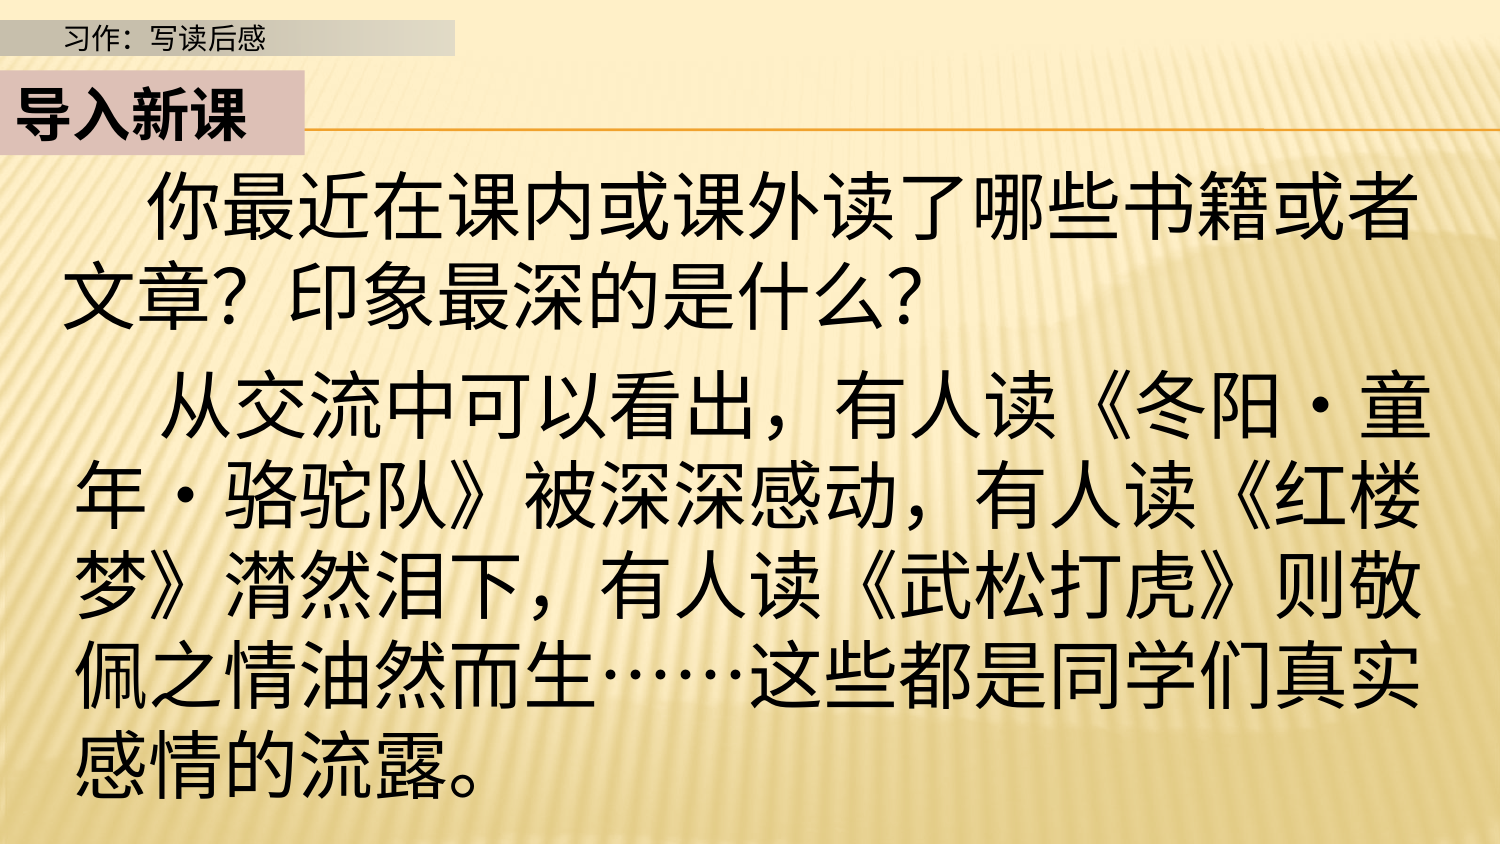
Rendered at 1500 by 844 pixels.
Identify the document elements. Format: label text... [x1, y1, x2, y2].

text_box 从交流中可以看出，有人读《冬阳•童年•骆驼队》被深深感动，有人读《红楼梦》潸然泪下，有人读《武松打虎》则敬佩之情油然而生……这些都是同学们真实感情的流露。 [58, 351, 1453, 817]
text_box 你最近在课内或课外读了哪些书籍或者文章？印象最深的是什么？ [46, 152, 1442, 348]
text_box 导入新课 [0, 70, 305, 156]
